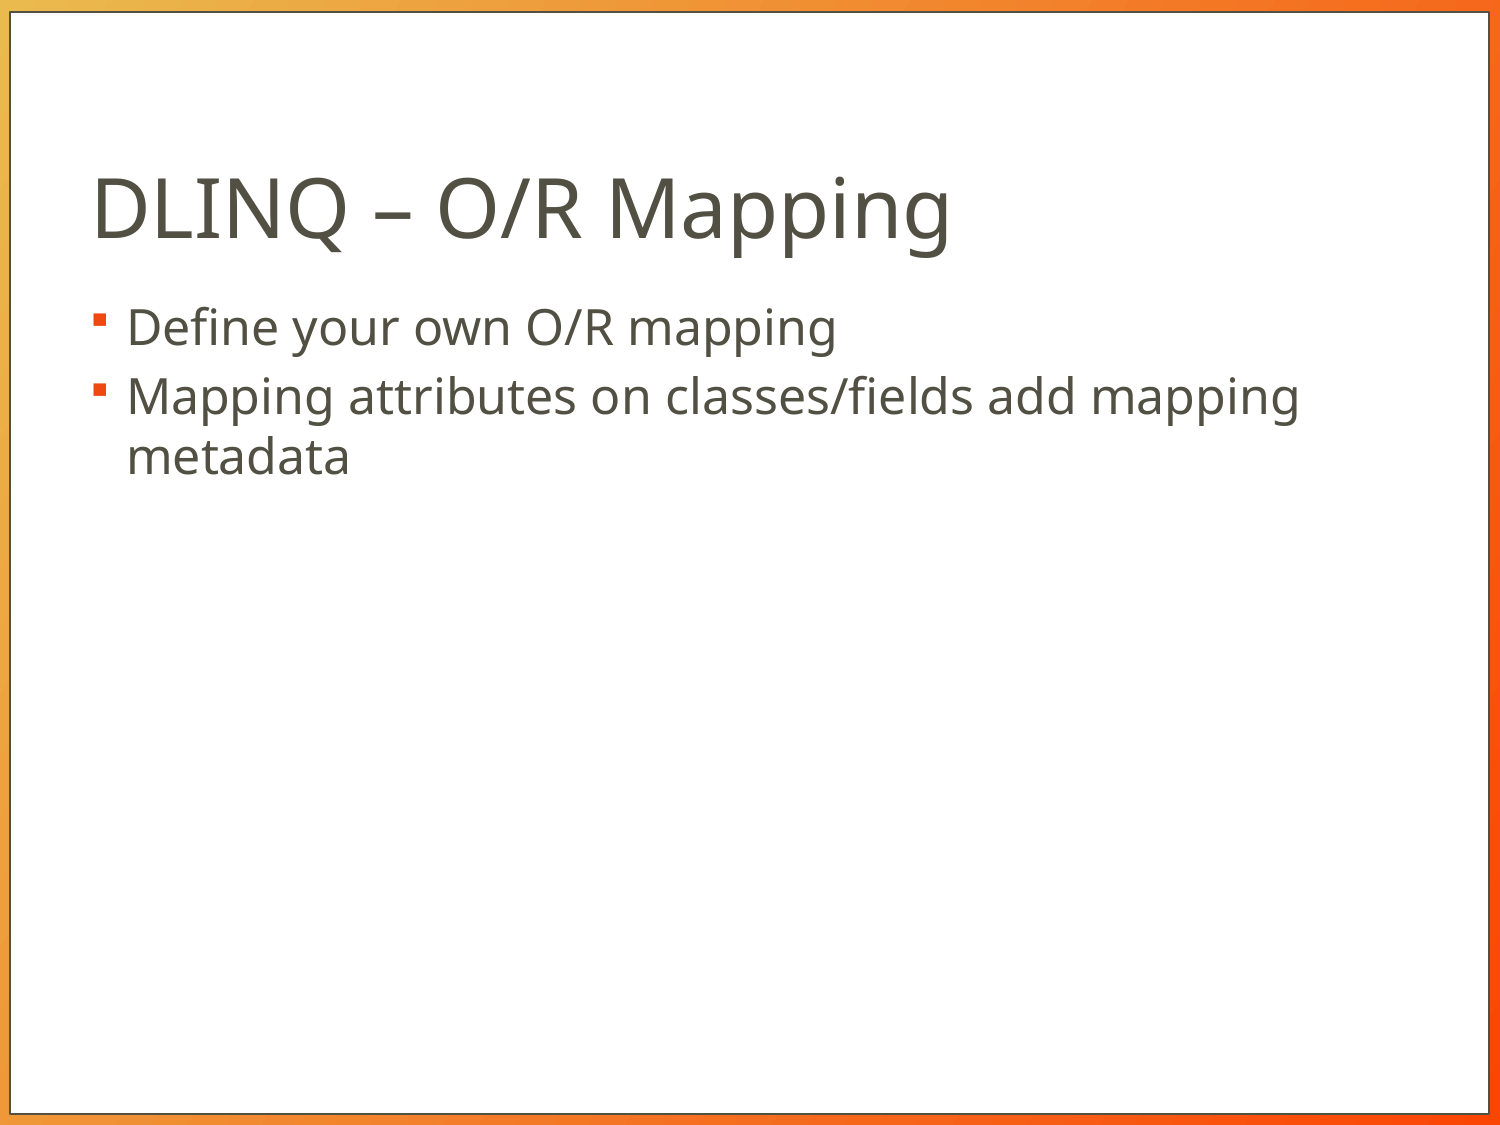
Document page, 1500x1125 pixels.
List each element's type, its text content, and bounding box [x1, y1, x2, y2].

list Define your own O/R mapping Mapping attributes on classes/fields add mapping metadata [75, 287, 1425, 1005]
title DLINQ – O/R Mapping [75, 75, 1425, 263]
